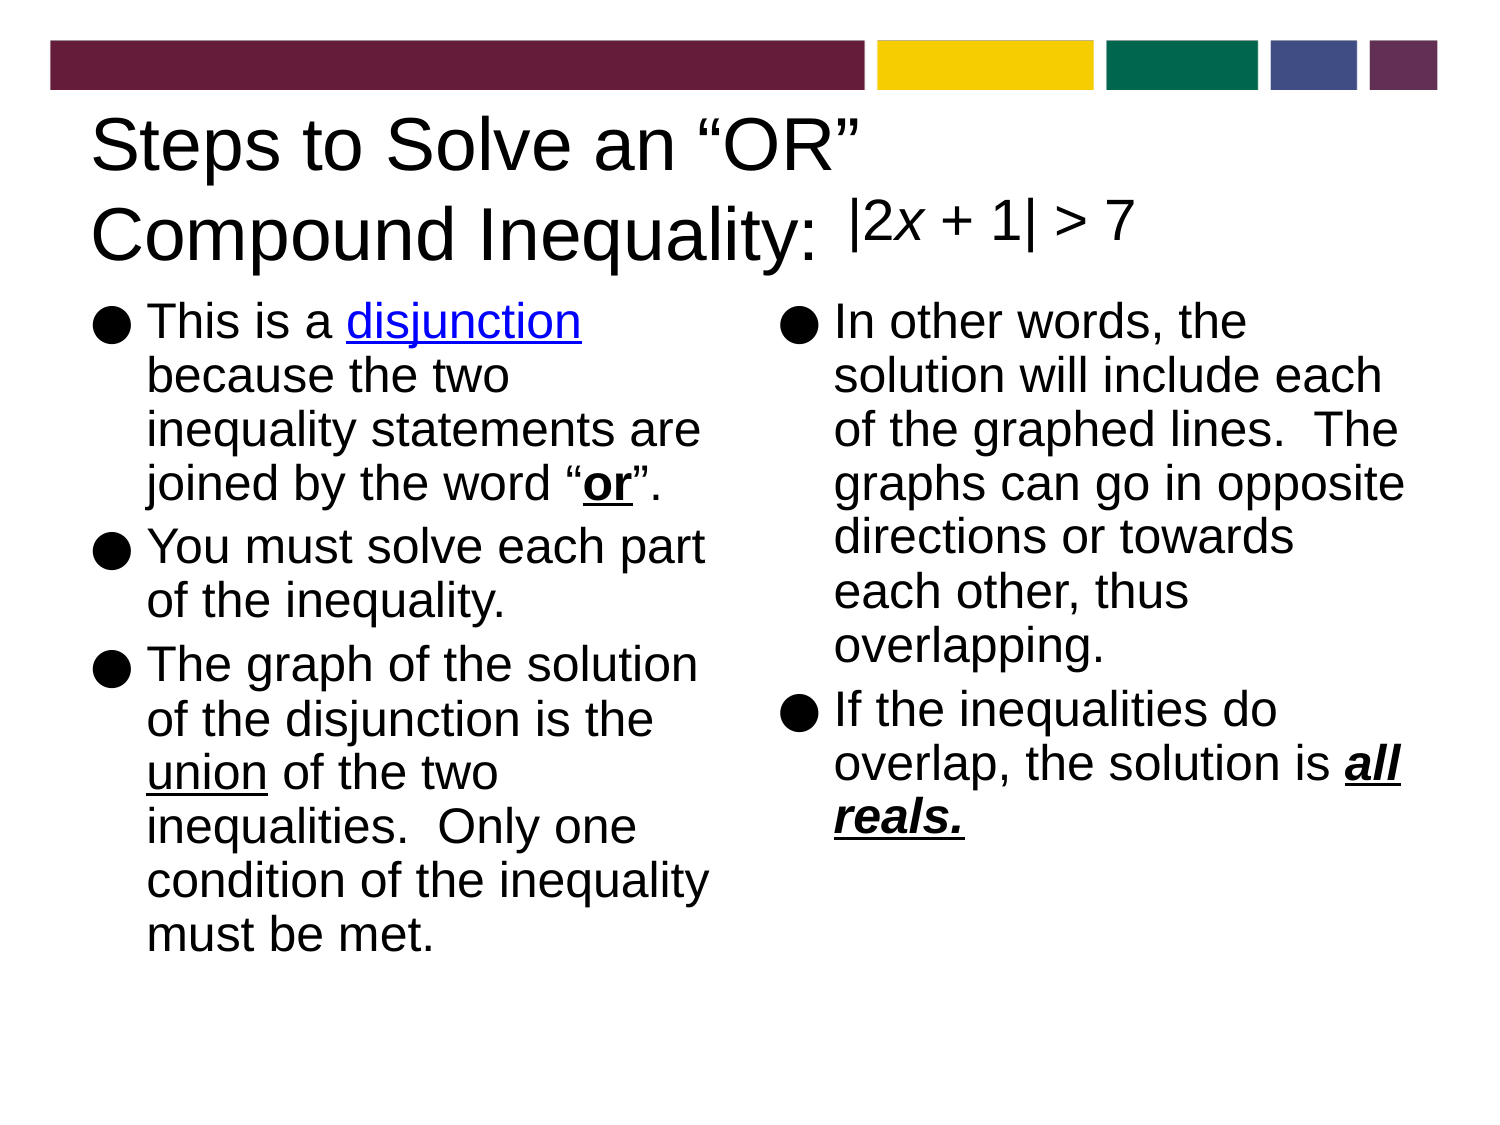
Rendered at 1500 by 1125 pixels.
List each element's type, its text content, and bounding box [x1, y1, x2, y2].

list This is a disjunction because the two inequality statements are joined by the word “or”. You must solve each part of the inequality. The graph of the solution of the disjunction is the union of the two inequalities. Only one condition of the inequality must be met. [74, 287, 738, 1006]
picture [37, 24, 1438, 90]
list In other words, the solution will include each of the graphed lines. The graphs can go in opposite directions or towards each other, thus overlapping. If the inequalities do overlap, the solution is all reals. [762, 287, 1426, 1006]
text_box |2x + 1| > 7 [832, 174, 1266, 260]
title Steps to Solve an “OR” Compound Inequality: [74, 112, 1426, 258]
